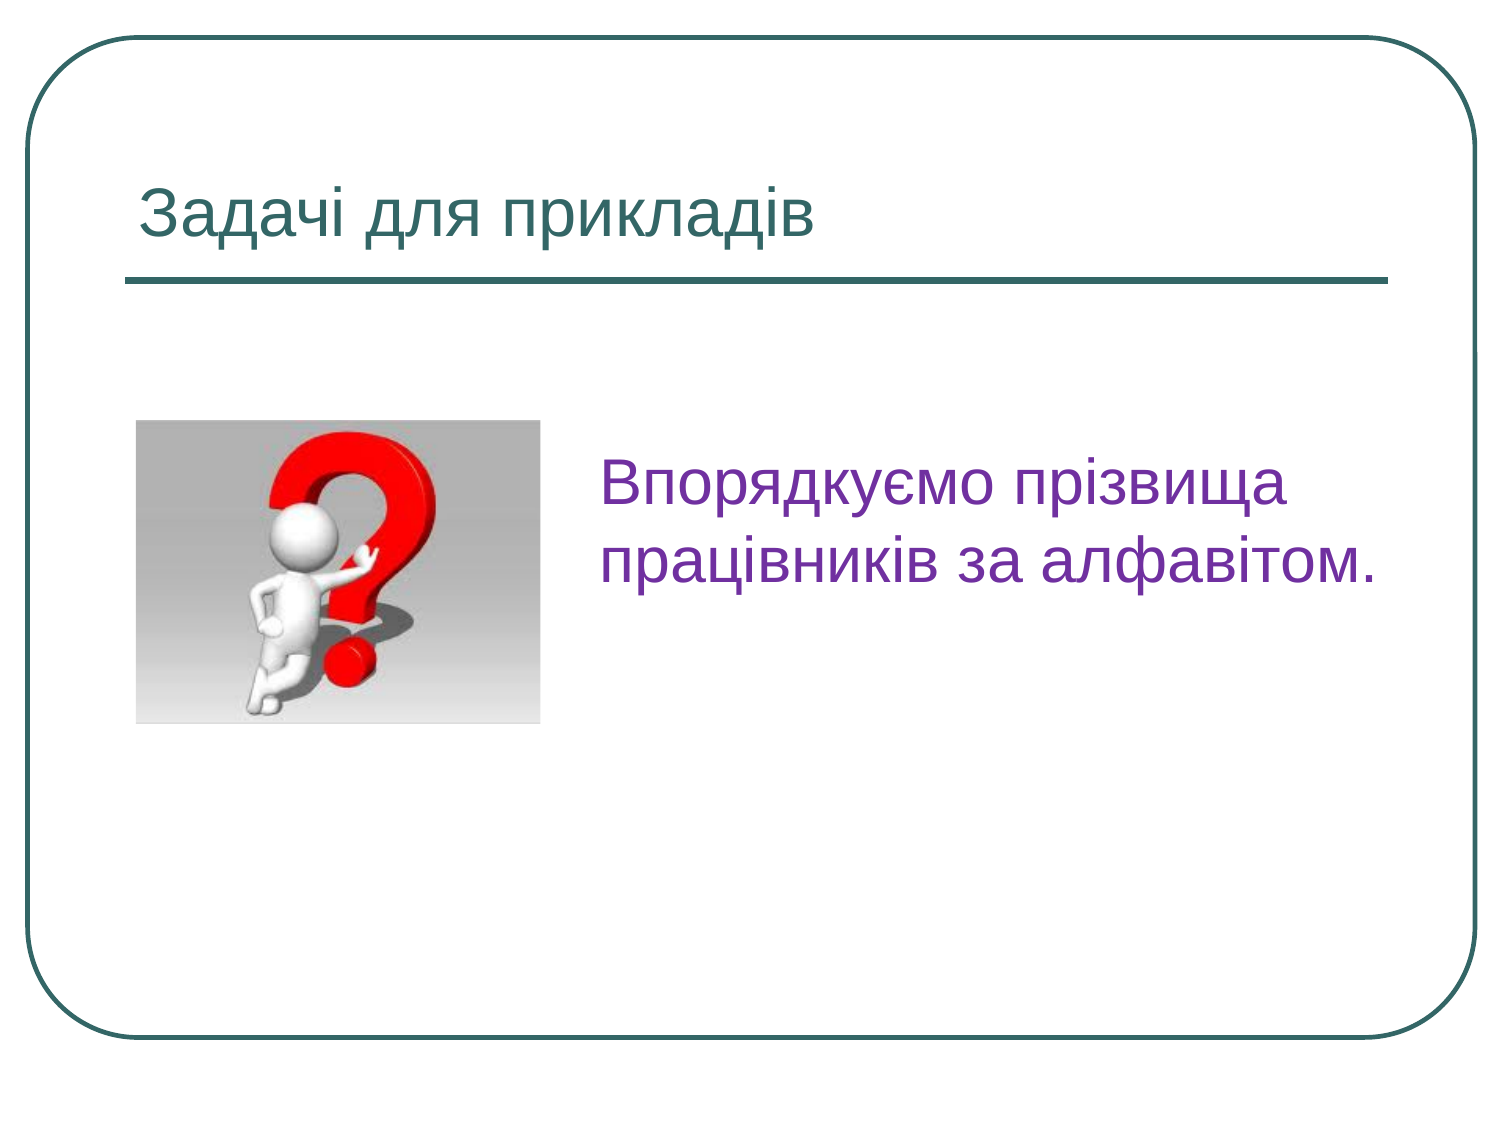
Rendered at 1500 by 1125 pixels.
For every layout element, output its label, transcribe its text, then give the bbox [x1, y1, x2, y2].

title Задачі для прикладів [123, 149, 1387, 258]
list Впорядкуємо прізвища працівників за алфавітом. [584, 432, 1422, 683]
text_box [135, 420, 541, 724]
